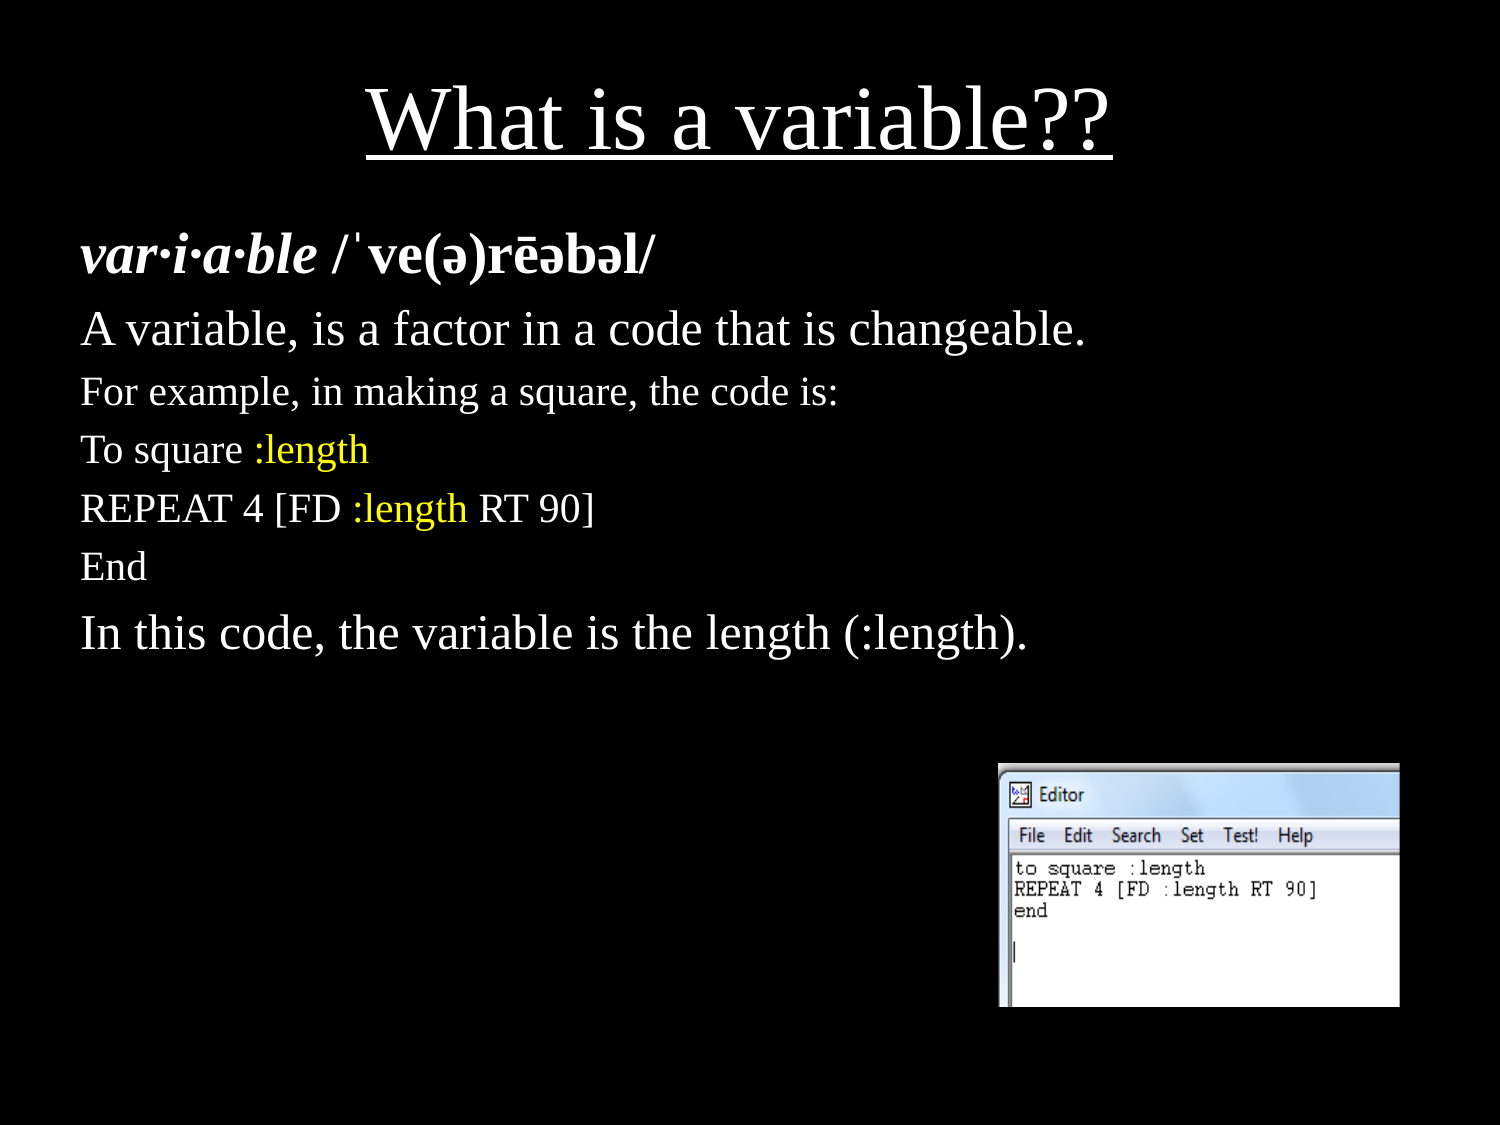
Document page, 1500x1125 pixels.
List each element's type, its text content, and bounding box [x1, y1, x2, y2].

picture [997, 762, 1400, 1007]
list var·i·a·ble /ˈve(ə)rēəbəl/ A variable, is a factor in a code that is changeable. For example, in making a square, the code is: To square :length REPEAT 4 [FD :length RT 90] End In this code, the variable is the length (:length). [64, 208, 1165, 703]
title What is a variable?? [64, 19, 1415, 207]
